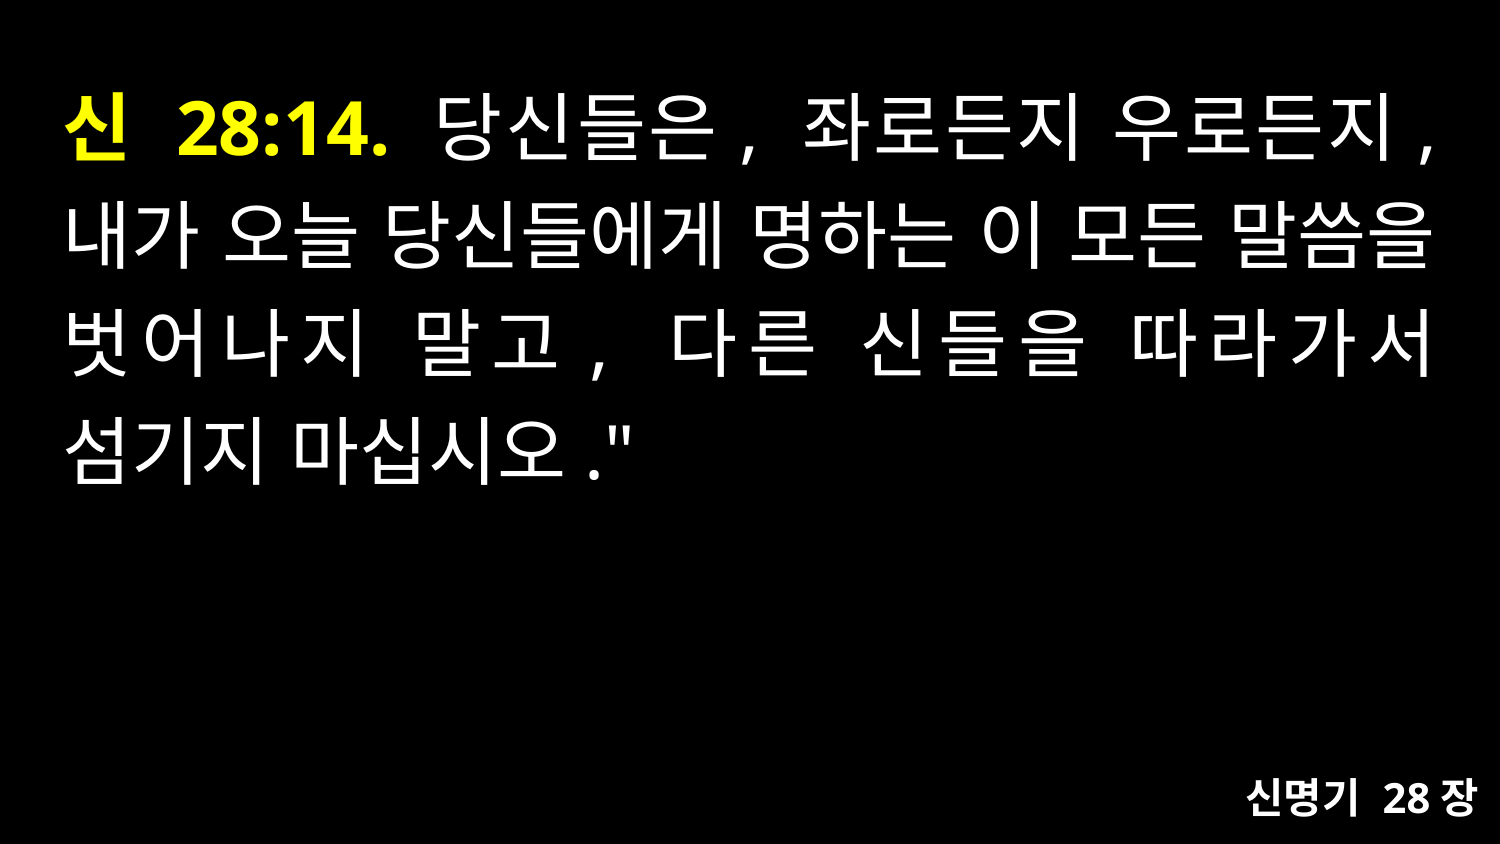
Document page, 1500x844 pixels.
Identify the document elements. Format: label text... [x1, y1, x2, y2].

subtitle 신명기 28장 [916, 770, 1500, 844]
title 신 28:14. 당신들은, 좌로든지 우로든지, 내가 오늘 당신들에게 명하는 이 모든 말씀을 벗어나지 말고, 다른 신들을 따라가서 섬기지 마십시오." [0, 0, 1500, 844]
